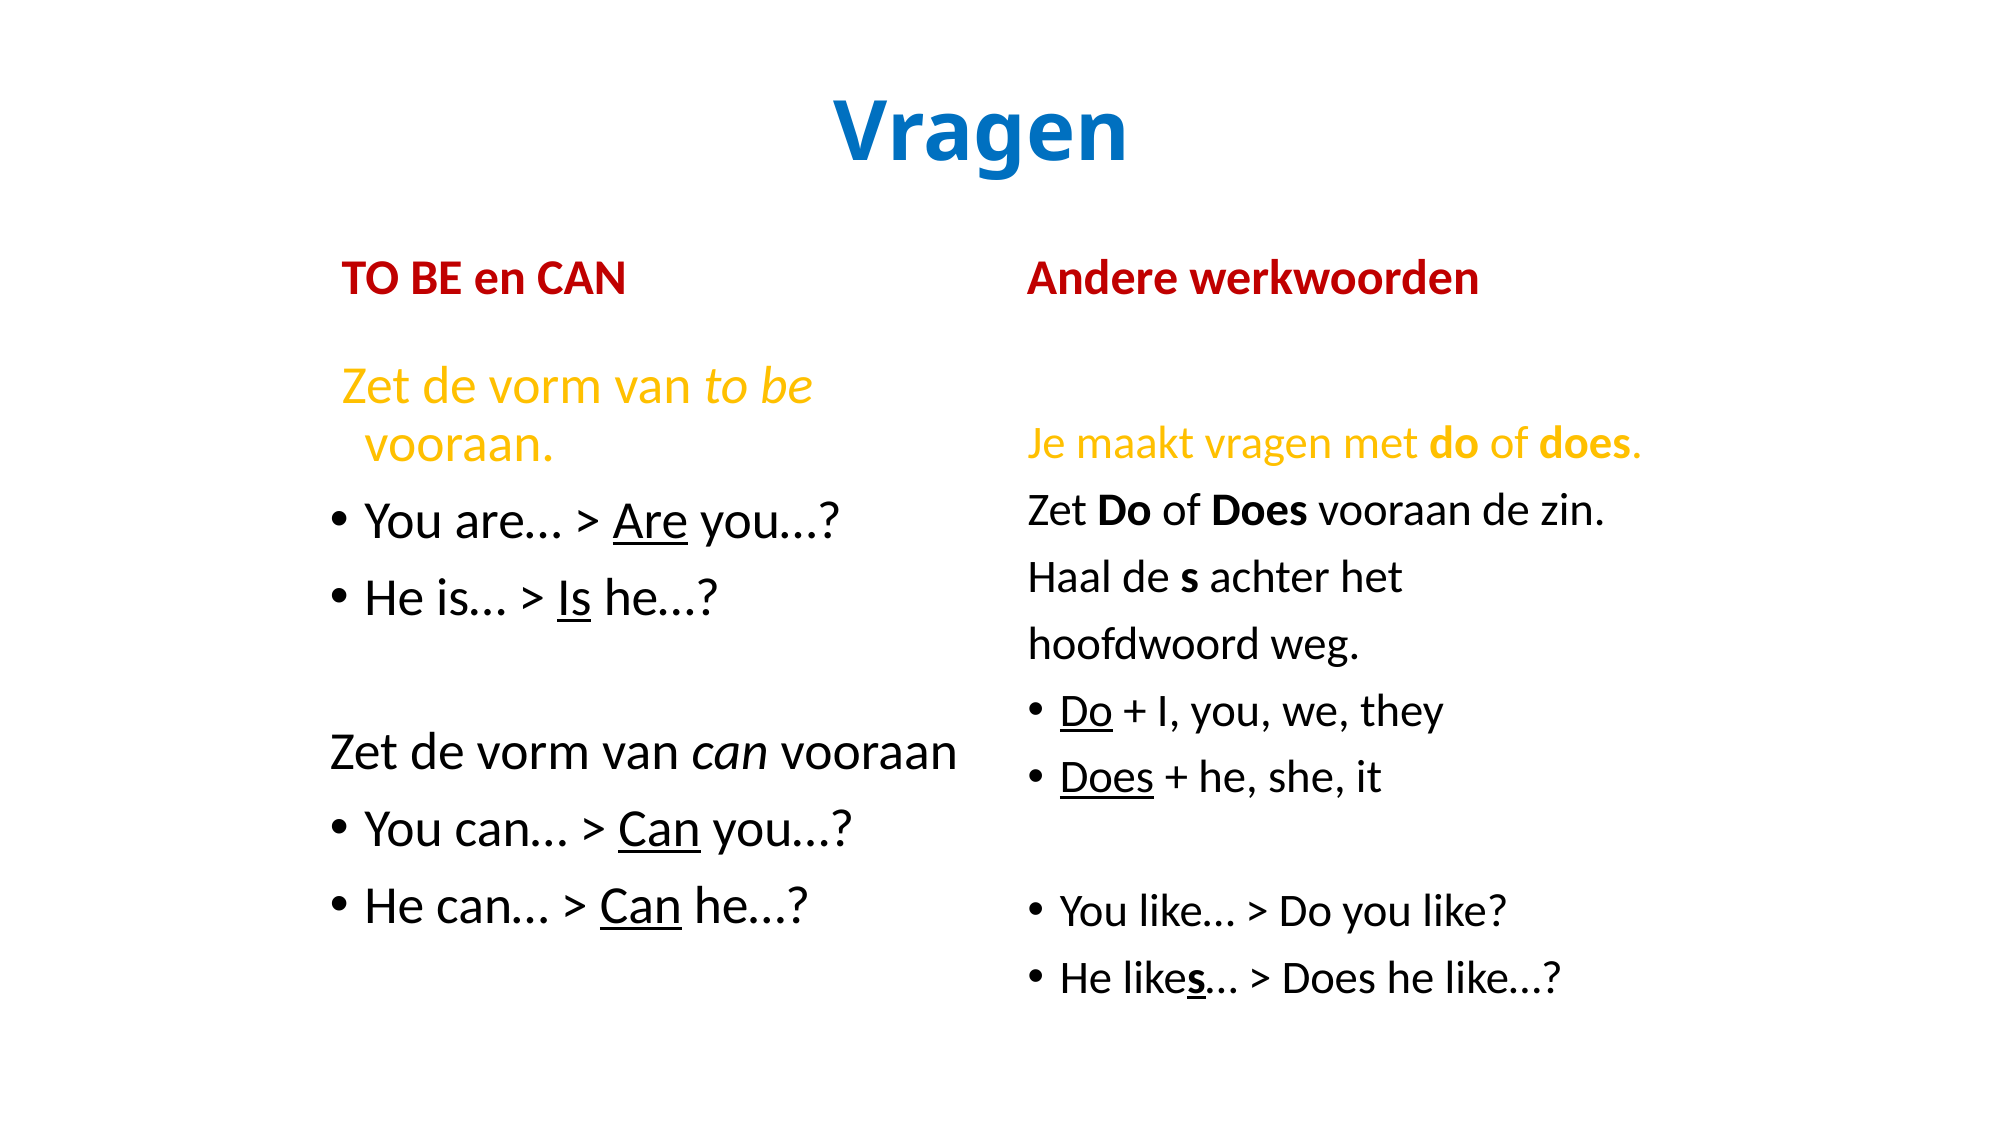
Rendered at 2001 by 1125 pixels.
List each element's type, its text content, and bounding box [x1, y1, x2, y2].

list Zet de vorm van to be vooraan. You are… > Are you…? He is… > Is he…? Zet de vorm van can vooraan You can… > Can you…? He can… > Can he…? [314, 349, 978, 999]
list Je maakt vragen met do of does. Zet Do of Does vooraan de zin. Haal de s achter het hoofdwoord weg. Do + I, you, we, they Does + he, she, it You like… > Do you like? He likes… > Does he like…? [1012, 410, 1863, 1016]
list Andere werkwoorden [1011, 208, 1675, 313]
title Vragen [137, 59, 1827, 209]
list TO BE en CAN [326, 208, 990, 313]
